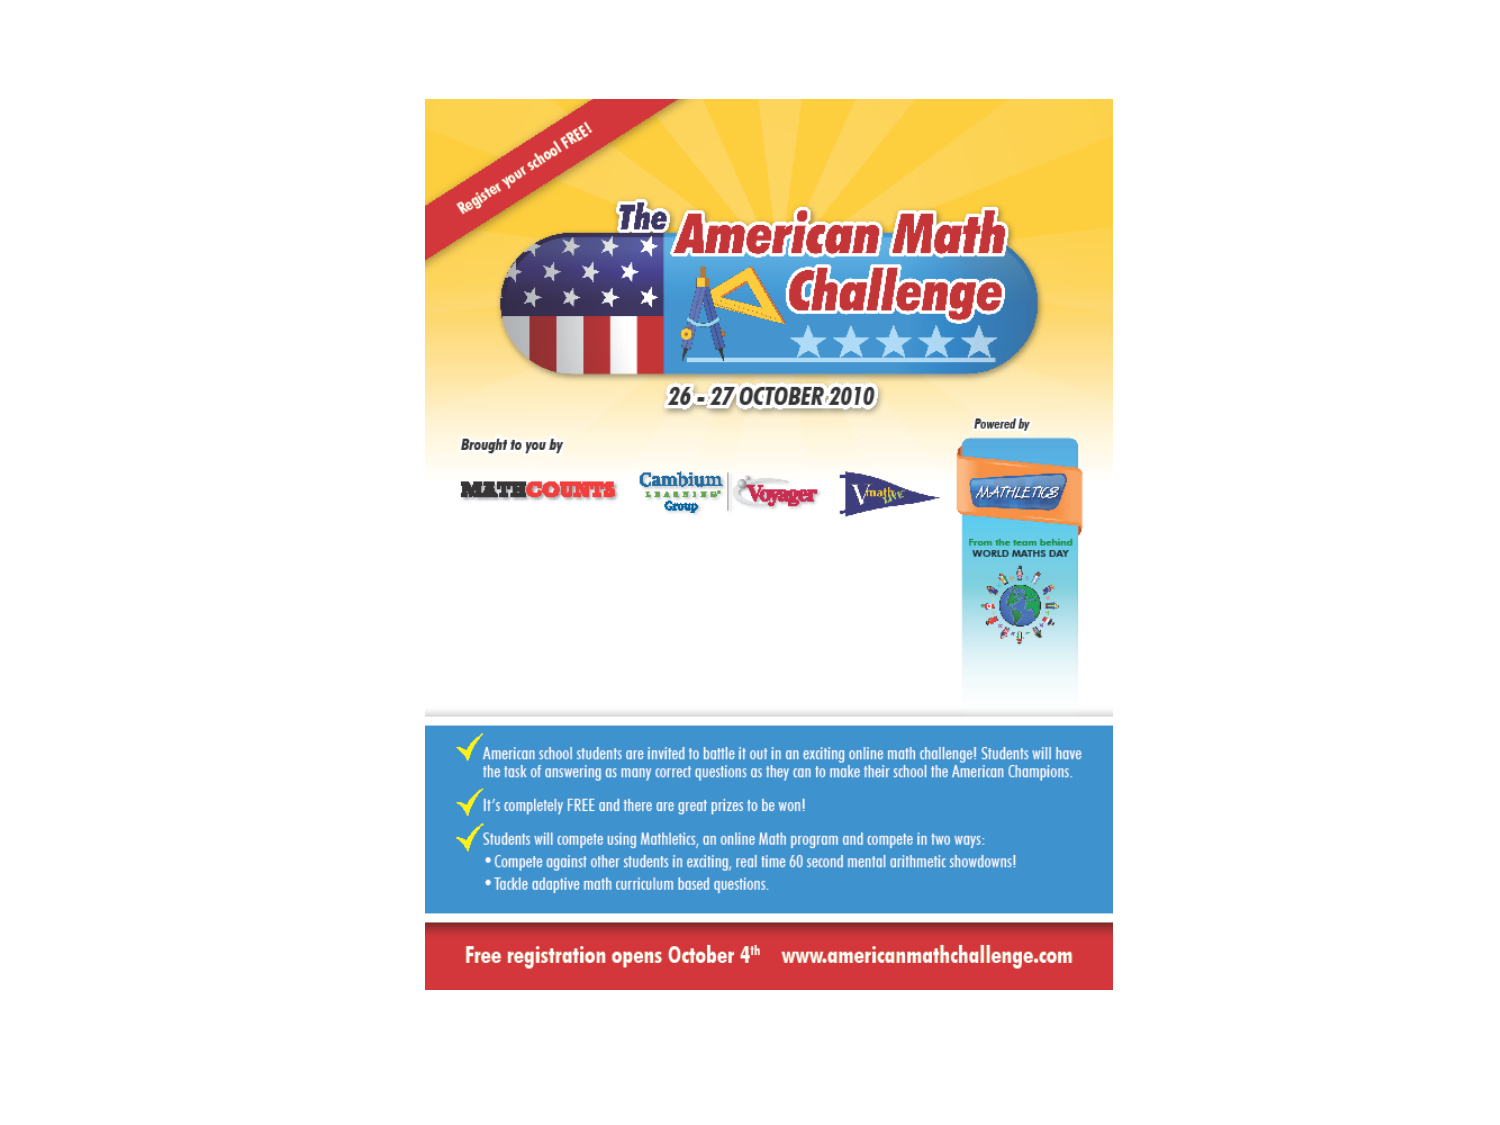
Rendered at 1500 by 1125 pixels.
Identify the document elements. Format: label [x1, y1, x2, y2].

text_box [424, 99, 1113, 990]
